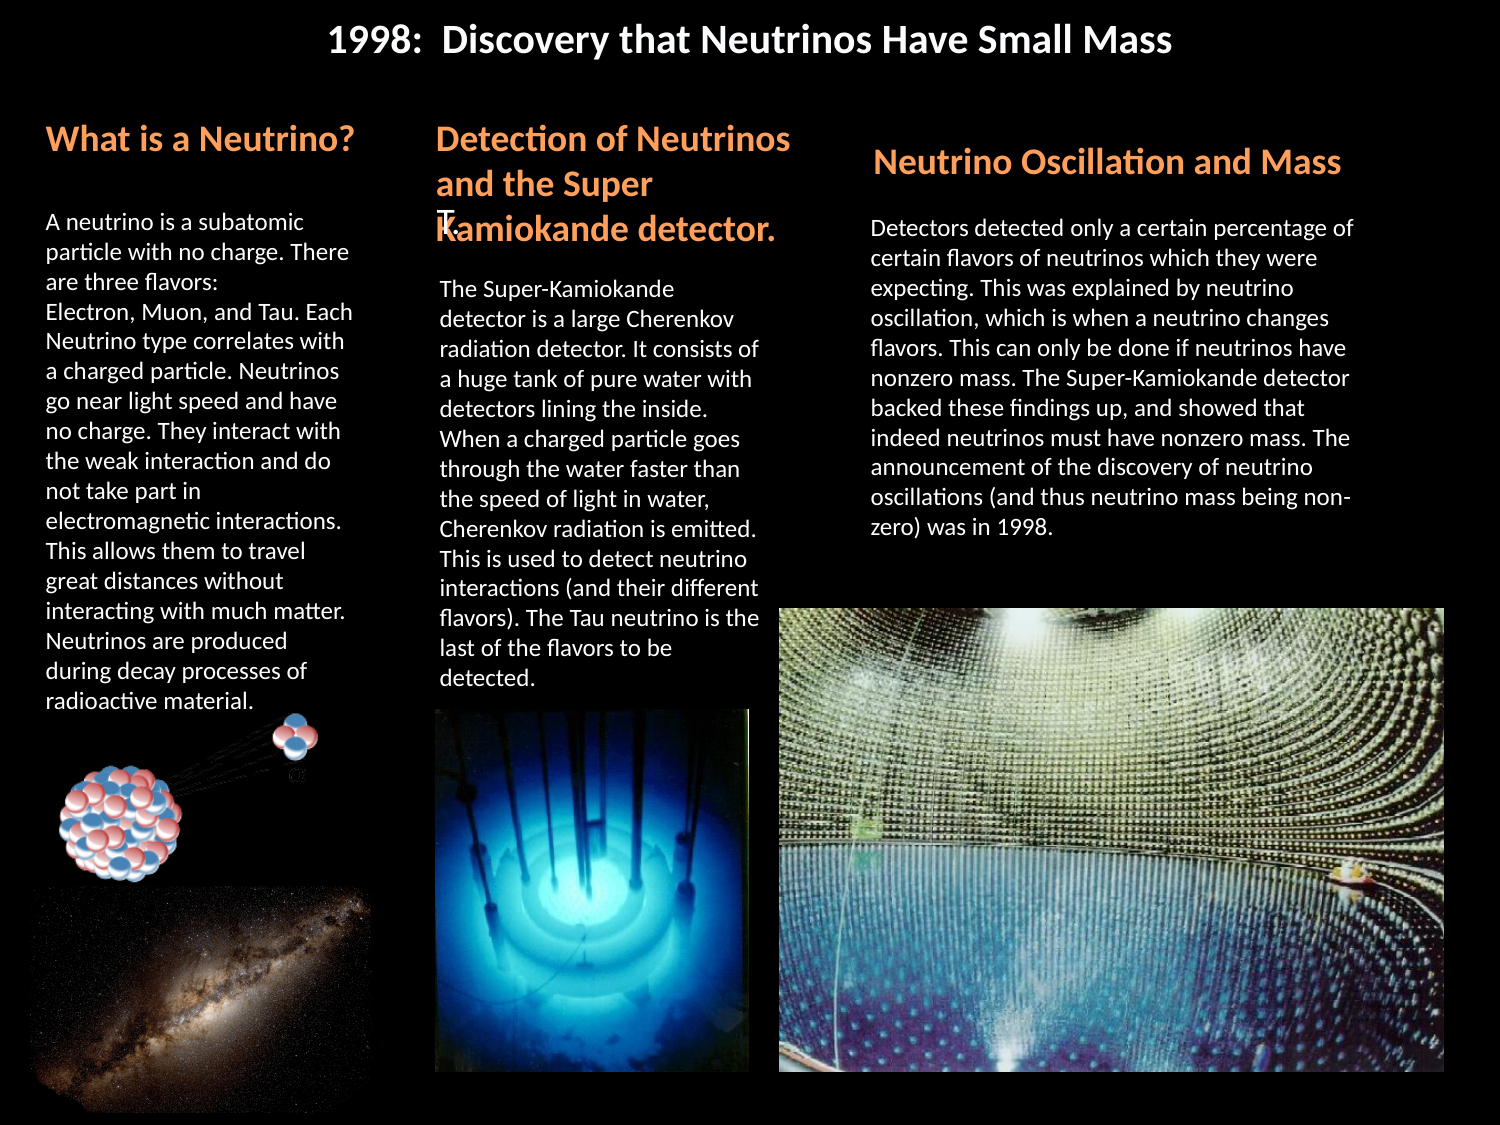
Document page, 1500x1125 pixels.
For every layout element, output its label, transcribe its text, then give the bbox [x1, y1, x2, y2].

text_box Detection of Neutrinos and the Super Kamiokande detector. [421, 106, 817, 302]
text_box What is a Neutrino? [30, 106, 448, 167]
text_box A neutrino is a subatomic particle with no charge. There are three flavors: Electron, Muon, and Tau. Each Neutrino type correlates with a charged particle. Neutrinos go near light speed and have no charge. They interact with the weak interaction and do not take part in electromagnetic interactions. This allows them to travel great distances without interacting with much matter. Neutrinos are produced during decay processes of radioactive material. [30, 197, 372, 722]
picture [434, 709, 750, 1073]
text_box Detectors detected only a certain percentage of certain flavors of neutrinos which they were expecting. This was explained by neutrino oscillation, which is when a neutrino changes flavors. This can only be done if neutrinos have nonzero mass. The Super-Kamiokande detector backed these findings up, and showed that indeed neutrinos must have nonzero mass. The announcement of the discovery of neutrino oscillations (and thus neutrino mass being non-zero) was in 1998. [855, 204, 1374, 549]
picture [779, 607, 1445, 1073]
title 1998: Discovery that Neutrinos Have Small Mass [112, 0, 1388, 86]
text_box Neutrino Oscillation and Mass [858, 129, 1358, 190]
picture [30, 709, 372, 1113]
text_box The Super-Kamiokande detector is a large Cherenkov radiation detector. It consists of a huge tank of pure water with detectors lining the inside. When a charged particle goes through the water faster than the speed of light in water, Cherenkov radiation is emitted. This is used to detect neutrino interactions (and their different flavors). The Tau neutrino is the last of the flavors to be detected. [424, 265, 780, 745]
text_box T. [421, 189, 476, 250]
